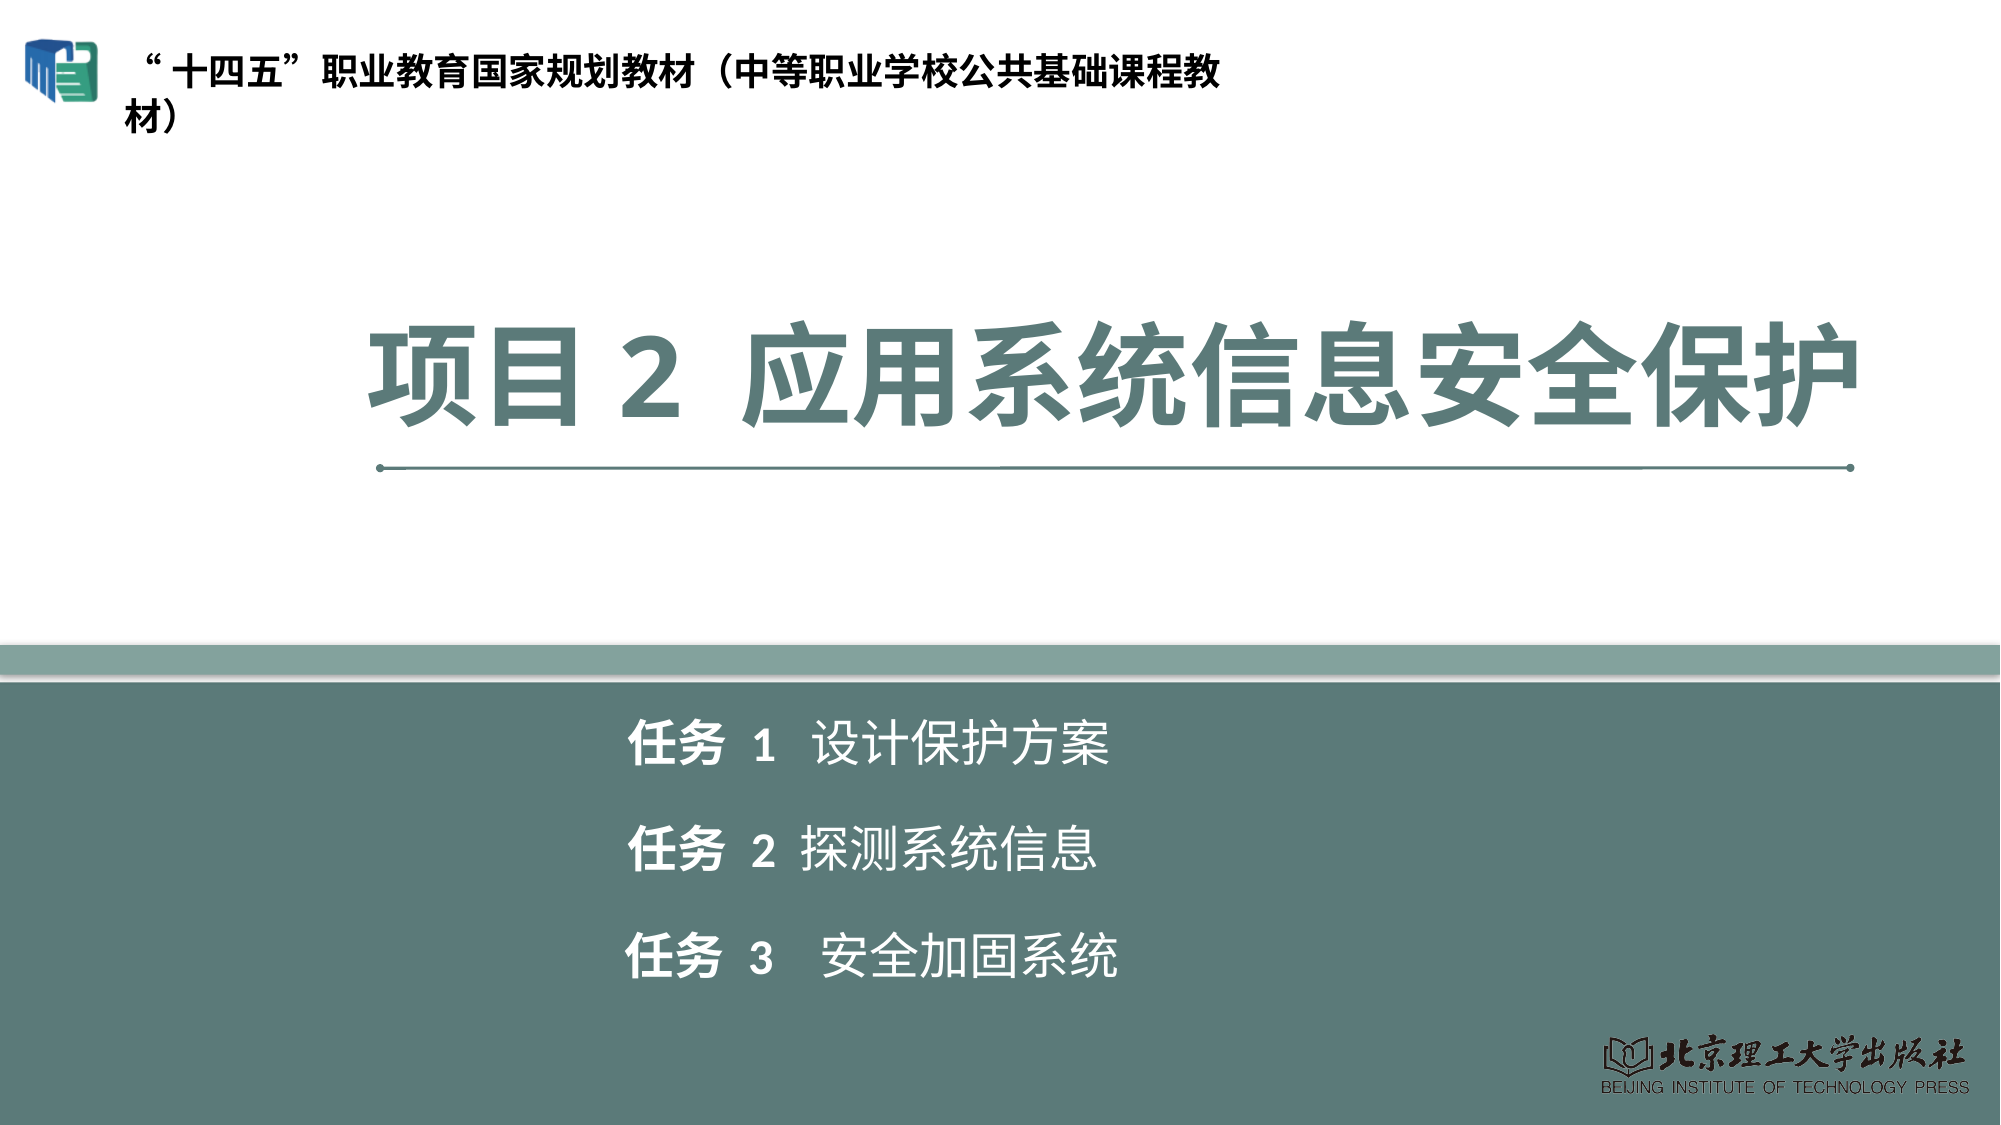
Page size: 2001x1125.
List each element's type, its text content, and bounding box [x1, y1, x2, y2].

text_box “十四五”职业教育国家规划教材（中等职业学校公共基础课程教材） [109, 40, 1308, 146]
text_box [0, 644, 2000, 676]
text_box [0, 682, 2000, 1125]
picture [1602, 1034, 1969, 1094]
text_box 任务 1 设计保护方案 [612, 703, 1213, 779]
text_box 任务 3 安全加固系统 [610, 916, 1351, 992]
picture [11, 19, 110, 118]
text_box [373, 297, 1857, 469]
text_box 任务 2 探测系统信息 [612, 810, 1363, 886]
